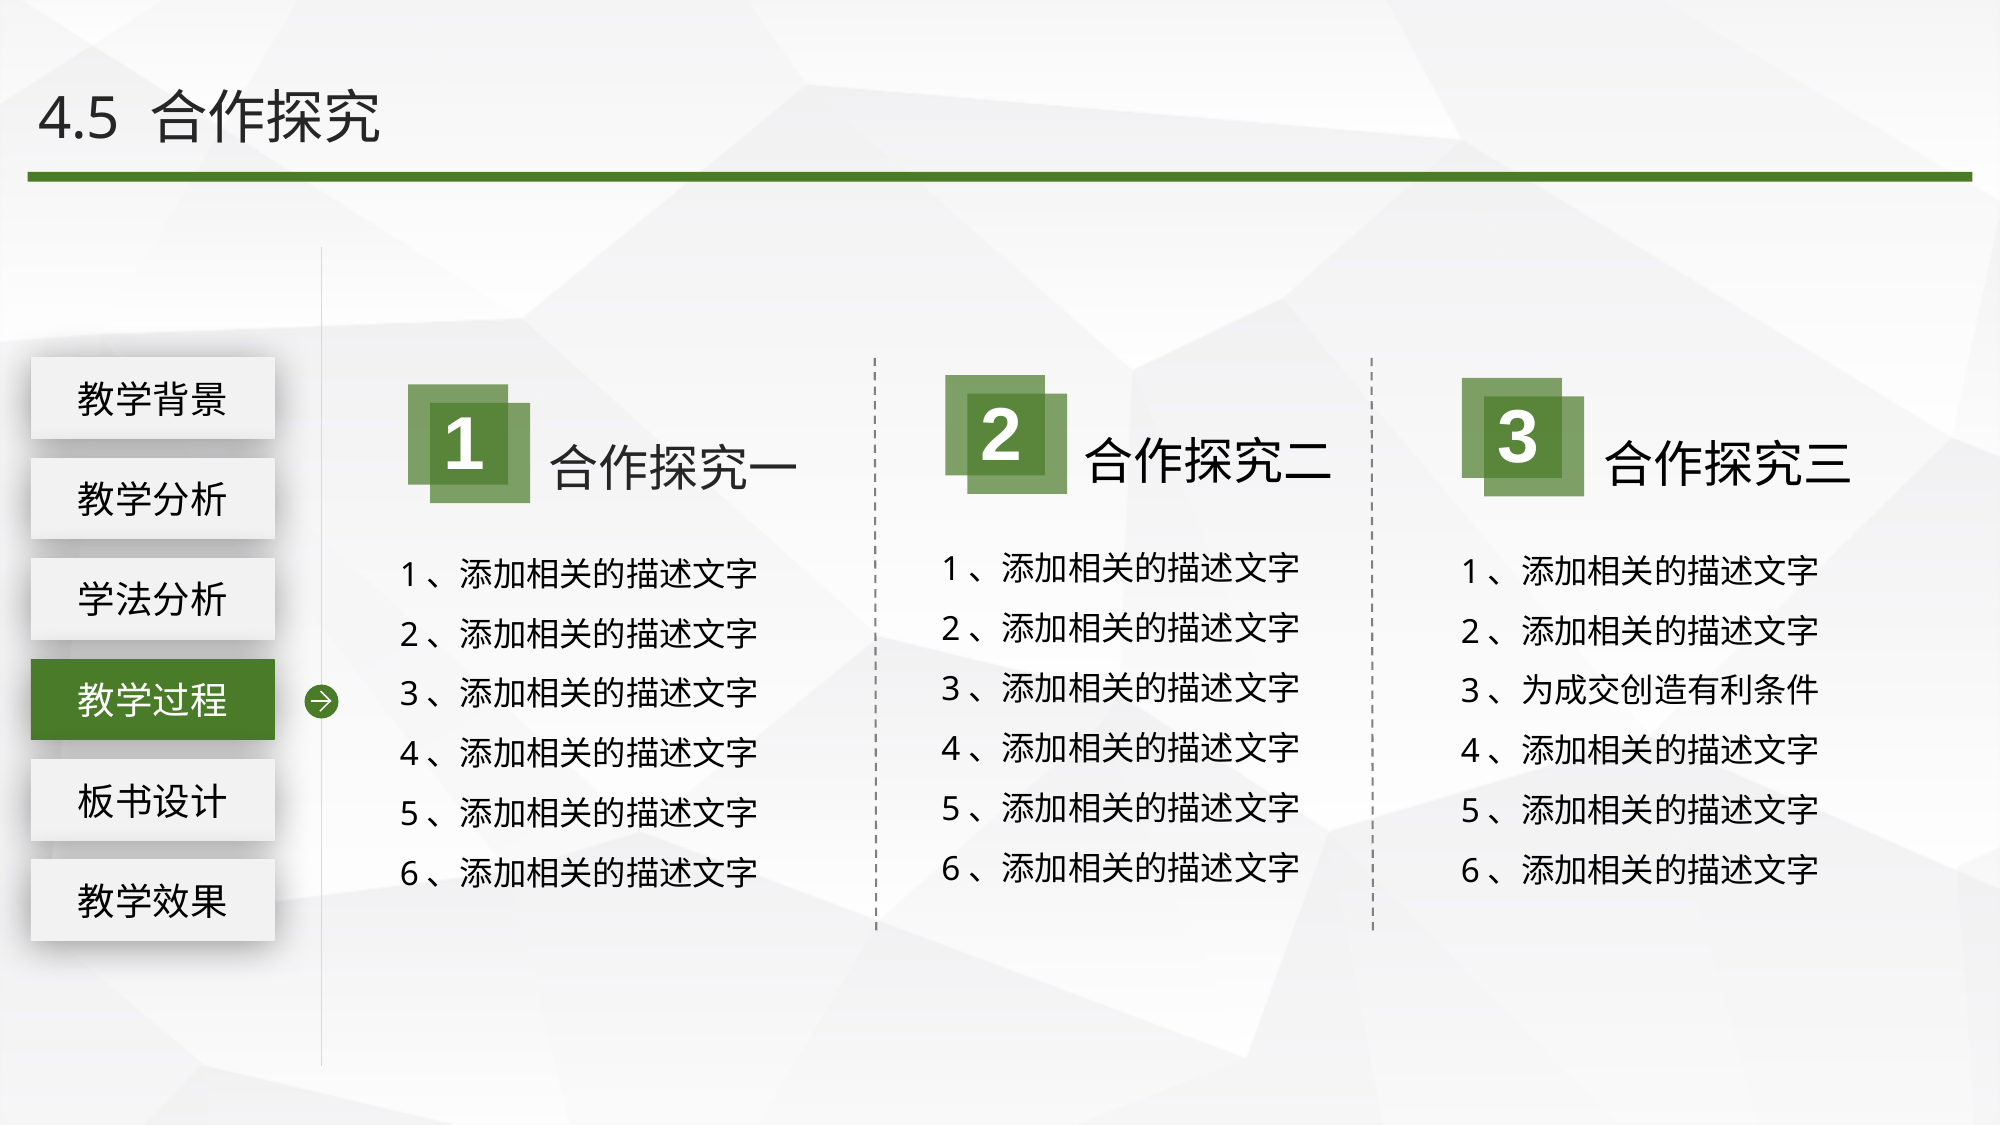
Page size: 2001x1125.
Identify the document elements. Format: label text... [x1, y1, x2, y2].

text_box 合作探究二 [1068, 421, 1371, 497]
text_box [1461, 377, 1585, 497]
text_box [945, 375, 1068, 494]
picture [0, 0, 2000, 1125]
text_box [304, 684, 339, 719]
text_box 1、添加相关的描述文字 2、添加相关的描述文字 3、添加相关的描述文字 4、添加相关的描述文字 5、添加相关的描述文字 6、添加相关的描述文字 [926, 520, 1419, 955]
text_box 教学效果 [30, 859, 275, 941]
text_box 合作探究三 [1589, 424, 1989, 500]
text_box 1、添加相关的描述文字 2、添加相关的描述文字 3、添加相关的描述文字 4、添加相关的描述文字 5、添加相关的描述文字 6、添加相关的描述文字 [385, 525, 810, 900]
text_box 合作探究一 [533, 429, 853, 505]
text_box 学法分析 [30, 558, 275, 640]
text_box [26, 171, 1973, 183]
text_box 1、添加相关的描述文字 2、添加相关的描述文字 3、为成交创造有利条件 4、添加相关的描述文字 5、添加相关的描述文字 6、添加相关的描述文字 [1446, 522, 1891, 957]
text_box 4.5 合作探究 [23, 73, 794, 158]
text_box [407, 384, 531, 504]
text_box 教学分析 [30, 458, 275, 539]
text_box 板书设计 [30, 759, 275, 841]
text_box 教学背景 [30, 357, 275, 439]
text_box 教学过程 [30, 659, 275, 740]
